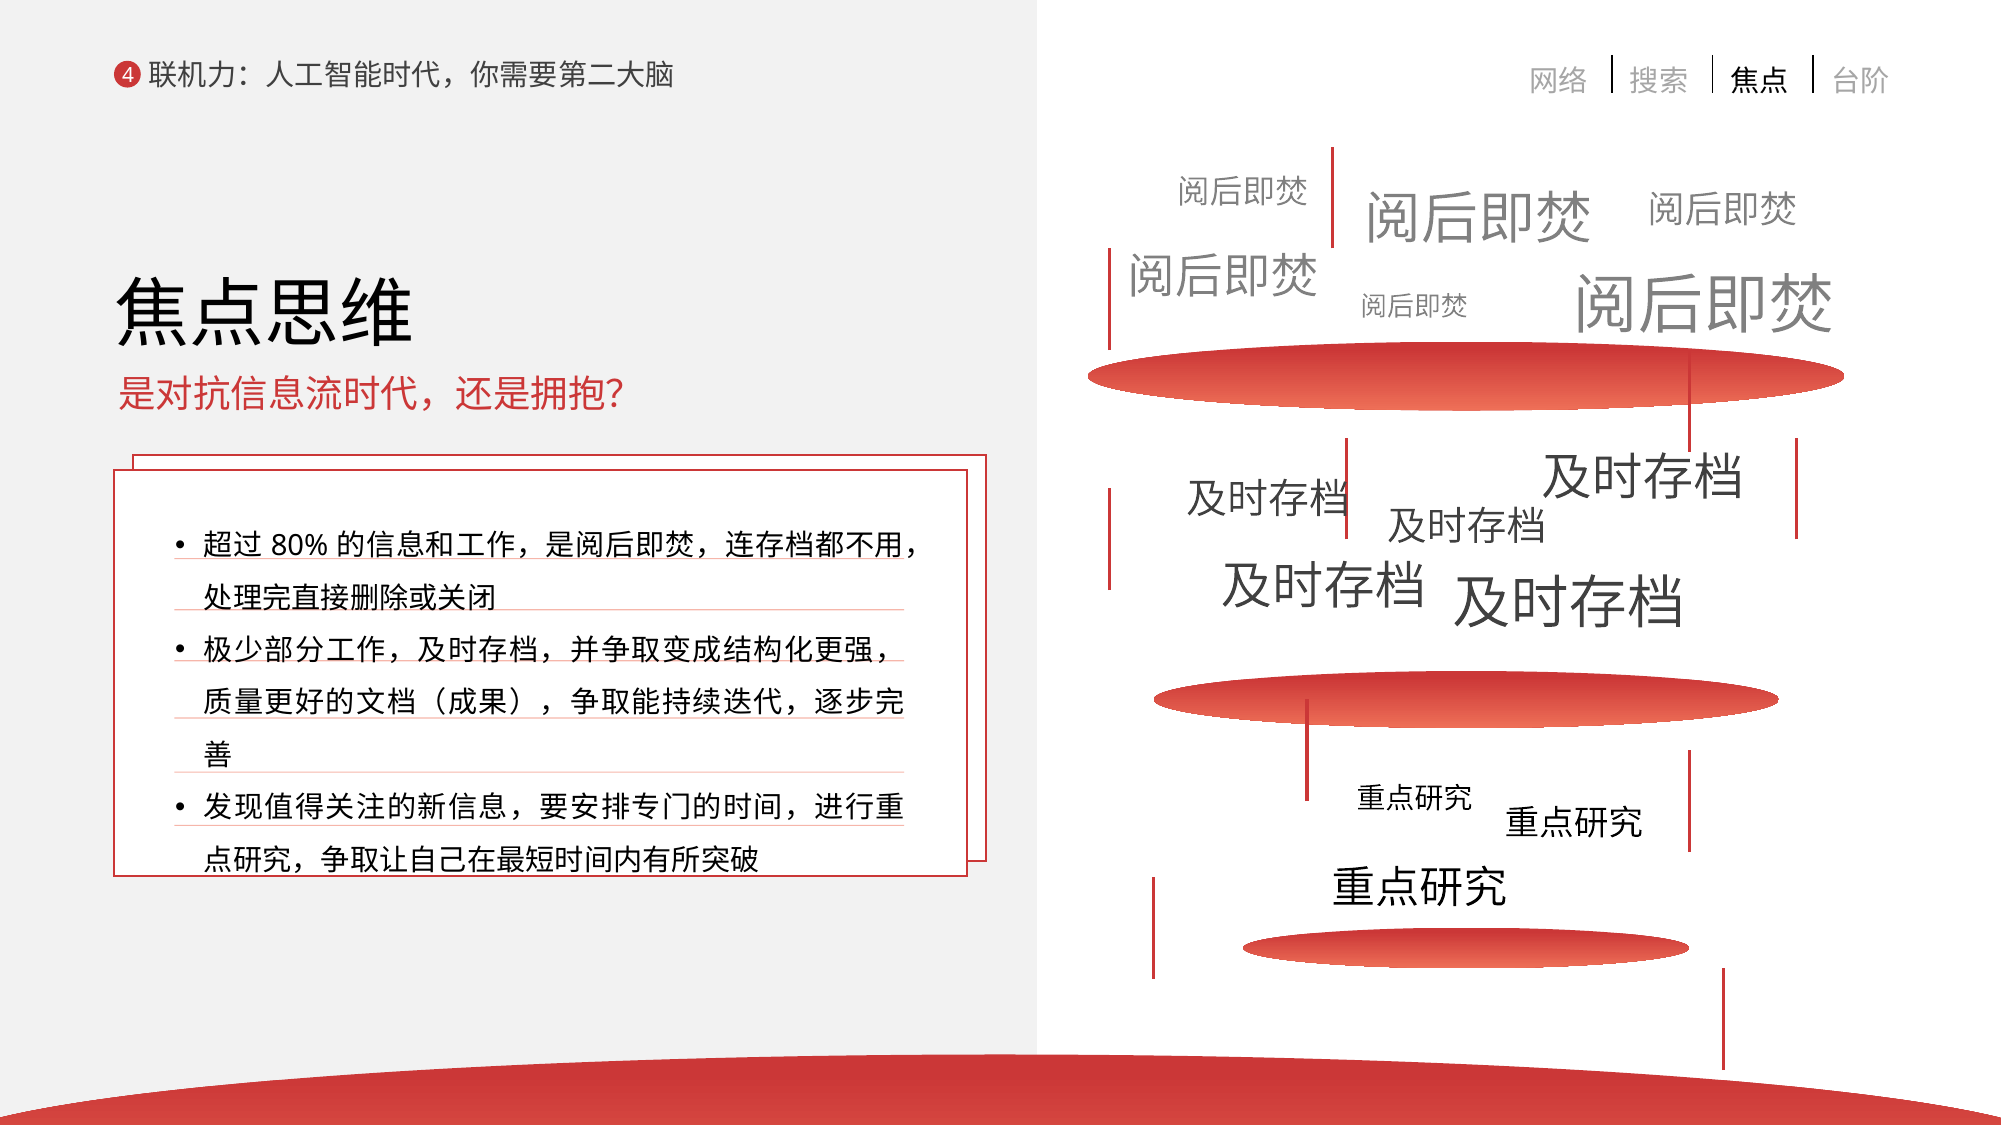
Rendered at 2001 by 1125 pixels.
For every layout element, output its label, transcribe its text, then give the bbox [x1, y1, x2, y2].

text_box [1087, 146, 1845, 1070]
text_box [113, 454, 987, 876]
text_box [0, 0, 1038, 1116]
table_header 焦点 [1713, 55, 1812, 93]
text_box [0, 1053, 2000, 1125]
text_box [114, 56, 724, 92]
text_box 是对抗信息流时代，还是拥抱？ [118, 370, 644, 416]
text_box 焦点思维 [114, 265, 469, 356]
table_header 网络 [1511, 55, 1611, 93]
table_header 台阶 [1814, 55, 1914, 93]
table_header 搜索 [1613, 55, 1712, 93]
